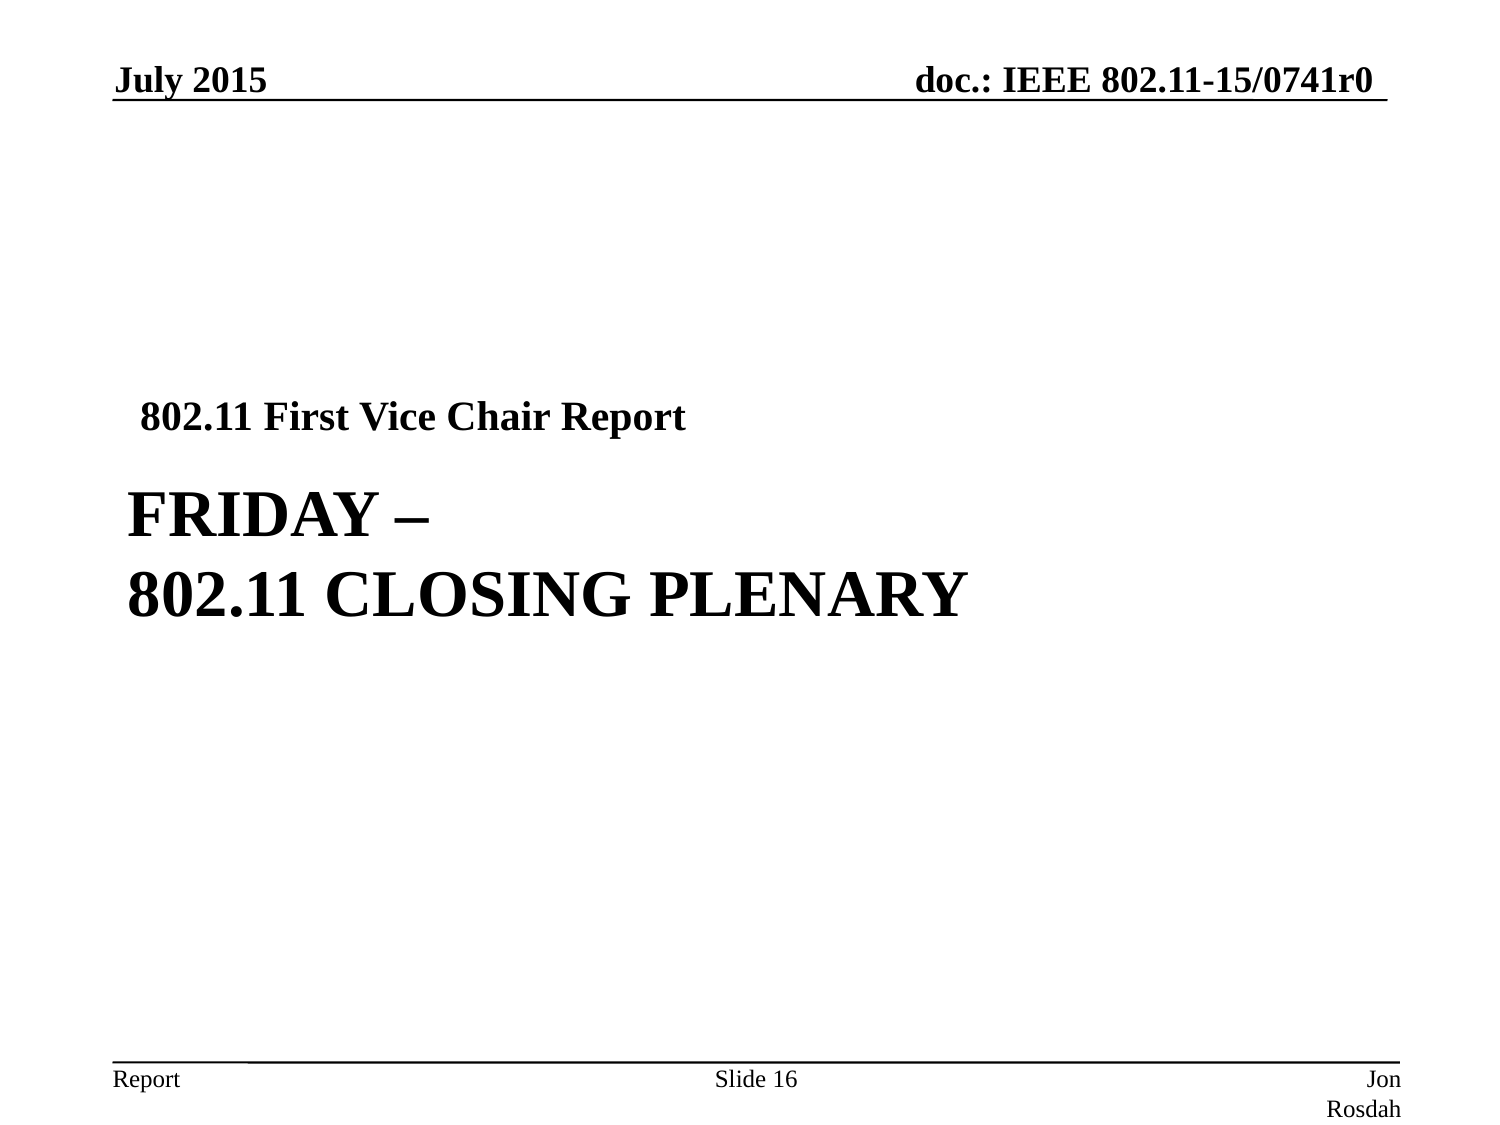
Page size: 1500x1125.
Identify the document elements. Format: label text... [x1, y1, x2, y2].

footer Jon Rosdahl (CSR) [1324, 1061, 1402, 1093]
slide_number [114, 54, 363, 101]
slide_number Slide 16 [712, 1061, 800, 1093]
list 802.11 First Vice Chair Report [124, 199, 1401, 447]
title Friday – 802.11 Closing Plenary [112, 462, 1388, 687]
